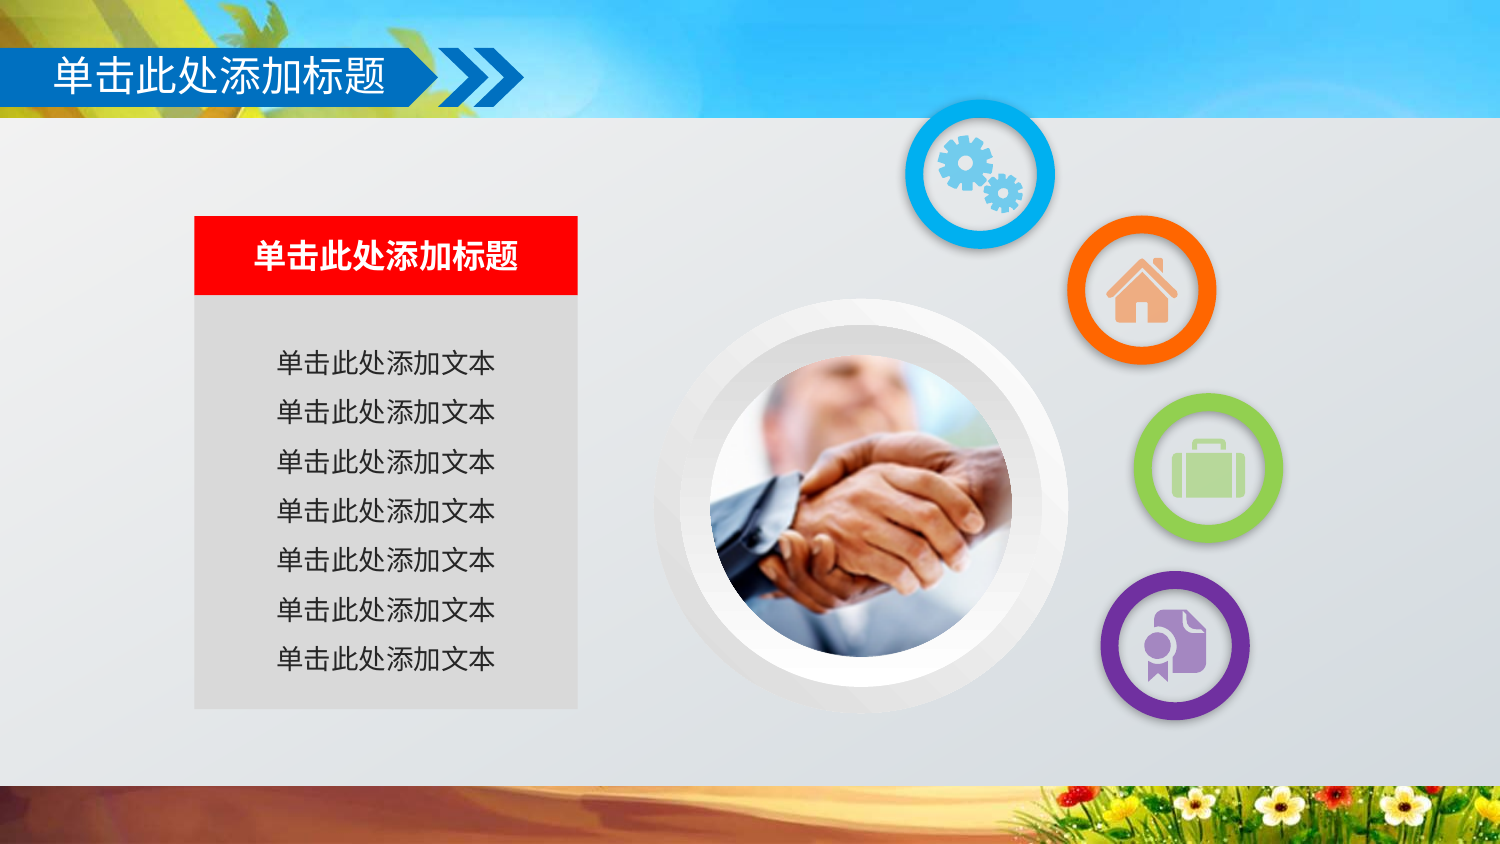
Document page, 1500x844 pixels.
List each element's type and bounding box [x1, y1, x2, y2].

text_box [1067, 215, 1217, 366]
text_box [194, 215, 578, 710]
picture [0, 786, 1500, 844]
text_box [1133, 393, 1284, 544]
text_box [1100, 570, 1251, 721]
text_box [905, 99, 1056, 250]
picture [0, 0, 1500, 118]
text_box [653, 298, 1069, 714]
